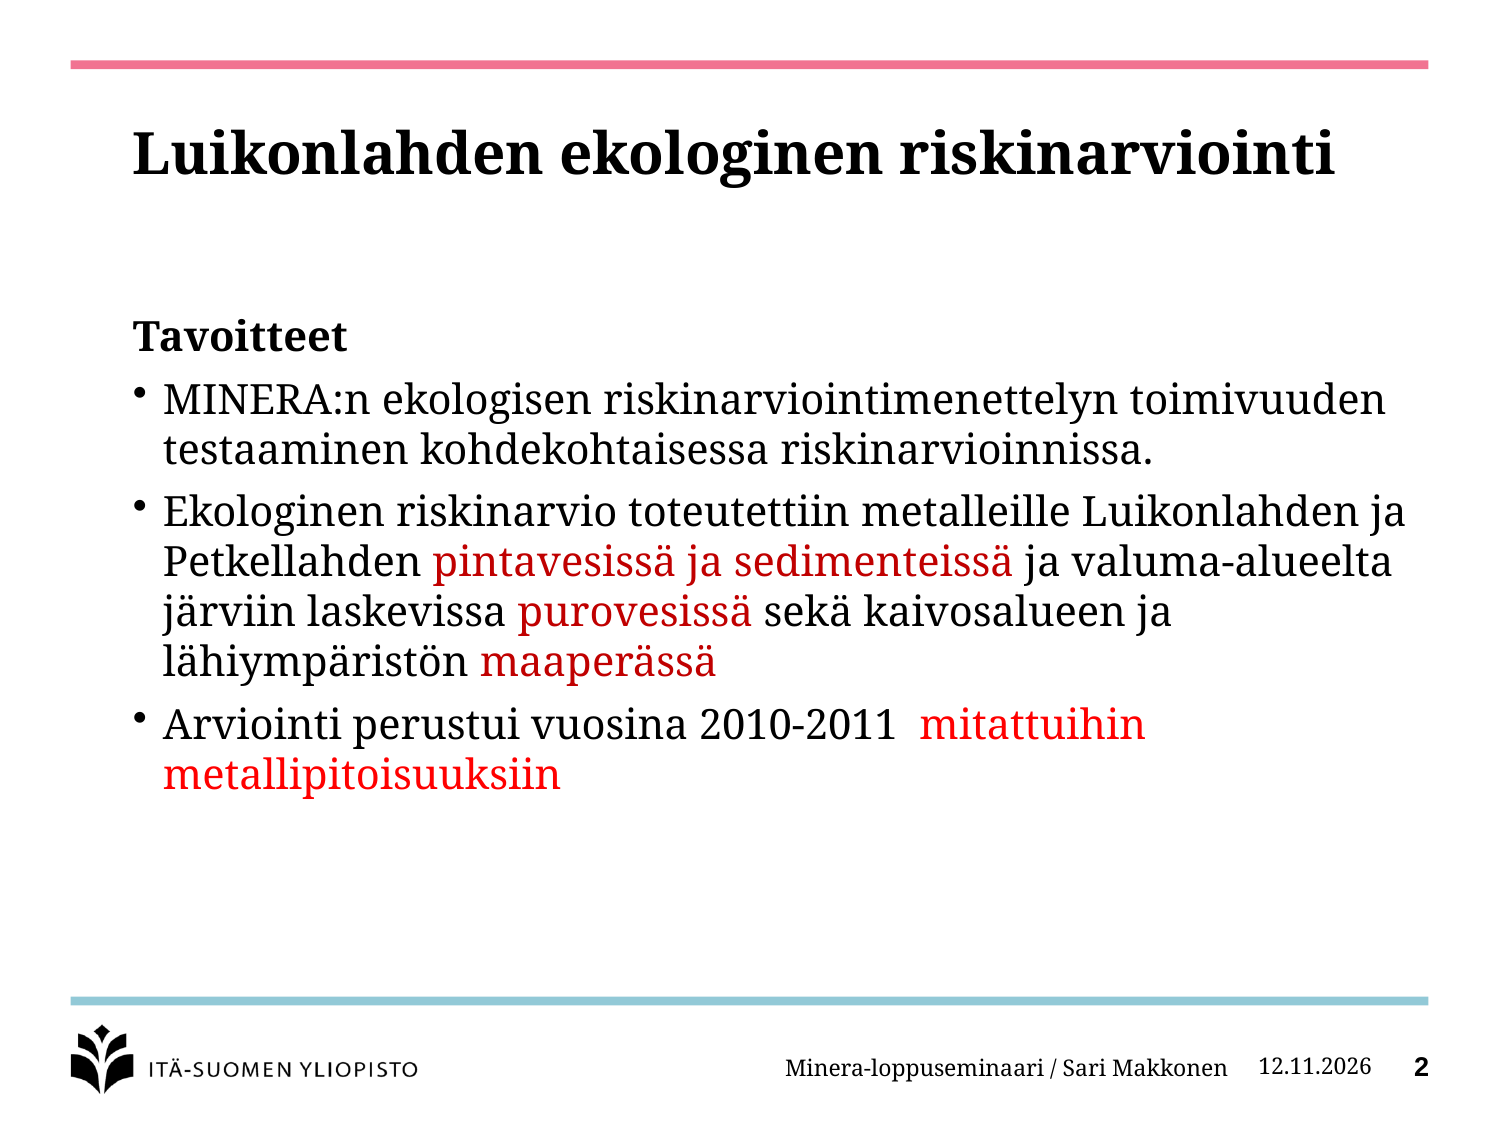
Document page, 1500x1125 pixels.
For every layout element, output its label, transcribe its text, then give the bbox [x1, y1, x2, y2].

list Tavoitteet MINERA:n ekologisen riskinarviointimenettelyn toimivuuden testaaminen kohdekohtaisessa riskinarvioinnissa. Ekologinen riskinarvio toteutettiin metalleille Luikonlahden ja Petkellahden pintavesissä ja sedimenteissä ja valuma-alueelta järviin laskevissa purovesissä sekä kaivosalueen ja lähiympäristön maaperässä Arviointi perustui vuosina 2010-2011 mitattuihin metallipitoisuuksiin [117, 302, 1430, 988]
slide_number 2 [1369, 1046, 1430, 1089]
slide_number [1229, 1046, 1369, 1089]
title Luikonlahden ekologinen riskinarviointi [117, 107, 1430, 274]
picture [70, 1024, 422, 1094]
footer Minera-loppuseminaari / Sari Makkonen [500, 1046, 1229, 1089]
